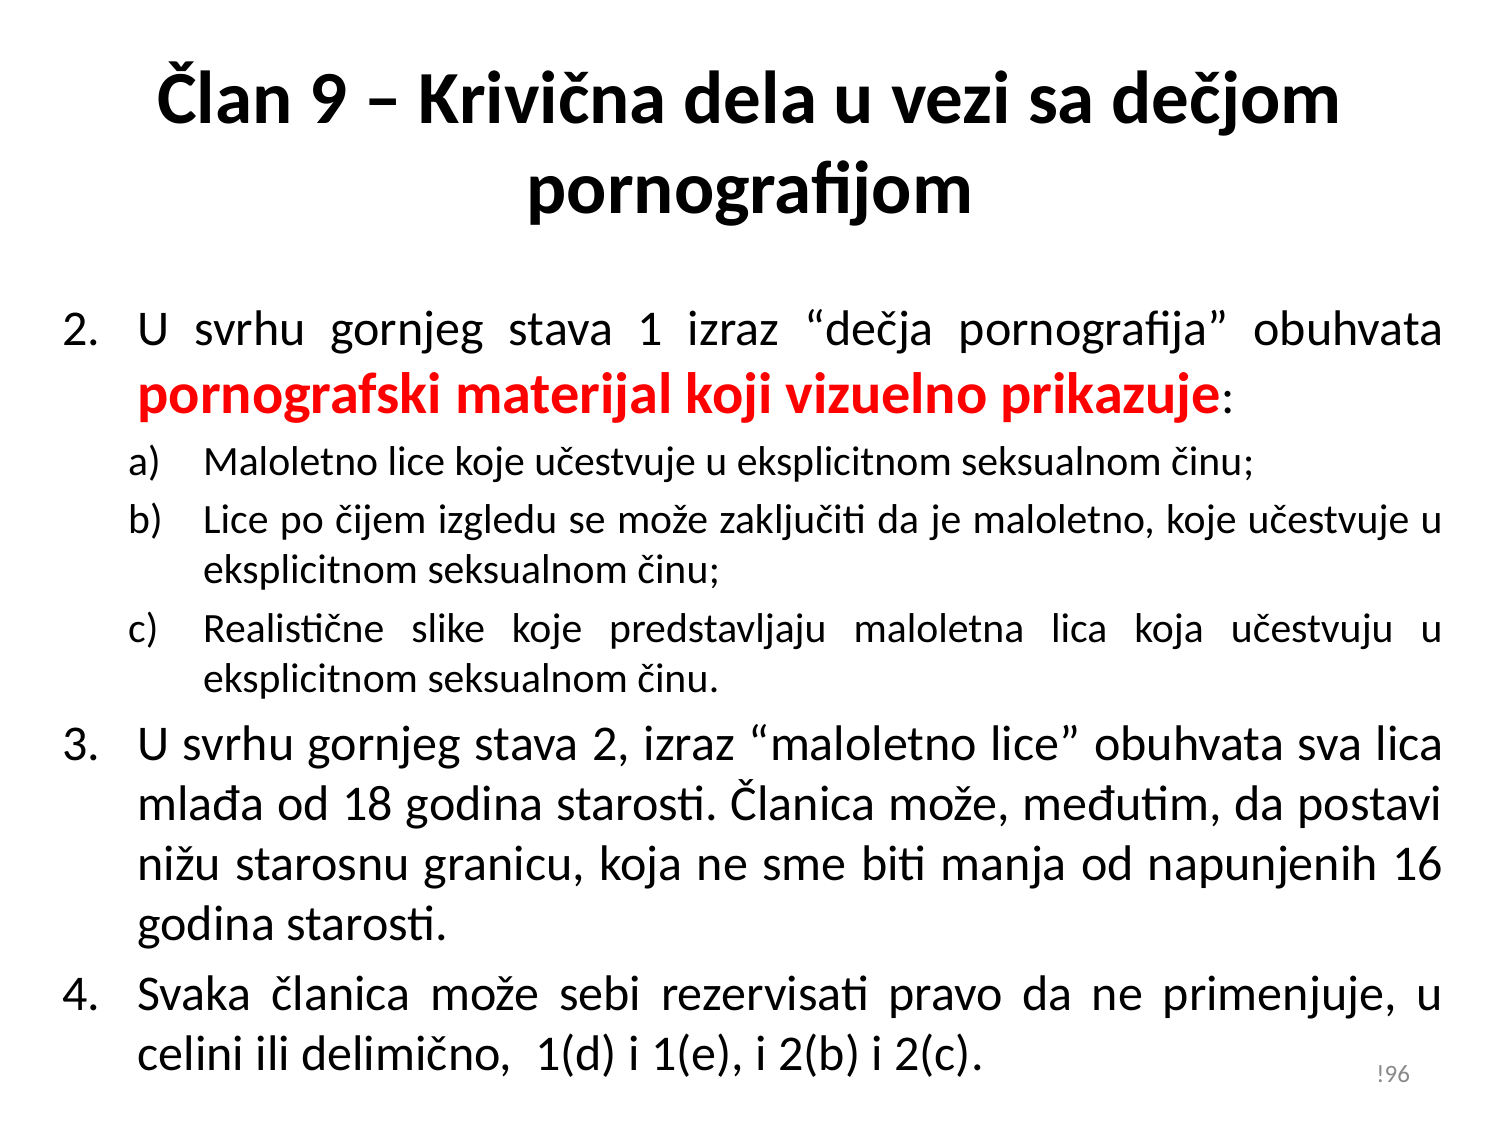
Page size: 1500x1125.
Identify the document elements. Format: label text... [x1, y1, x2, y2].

title Član 9 – Krivična dela u vezi sa dečjom pornografijom [74, 44, 1426, 233]
list U svrhu gornjeg stava 1 izraz “dečja pornografija” obuhvata pornografski materijal koji vizuelno prikazuje: Maloletno lice koje učestvuje u eksplicitnom seksualnom činu; Lice po čijem izgledu se može zaključiti da je maloletno, koje učestvuje u eksplicitnom seksualnom činu; Realistične slike koje predstavljaju maloletna lica koja učestvuju u eksplicitnom seksualnom činu. U svrhu gornjeg stava 2, izraz “maloletno lice” obuhvata sva lica mlađa od 18 godina starosti. Članica može, međutim, da postavi nižu starosnu granicu, koja ne sme biti manja od napunjenih 16 godina starosti. Svaka članica može sebi rezervisati pravo da ne primenjuje, u celini ili delimično, 1(d) i 1(e), i 2(b) i 2(c). [47, 287, 1459, 1031]
slide_number !96 [1074, 1042, 1425, 1103]
